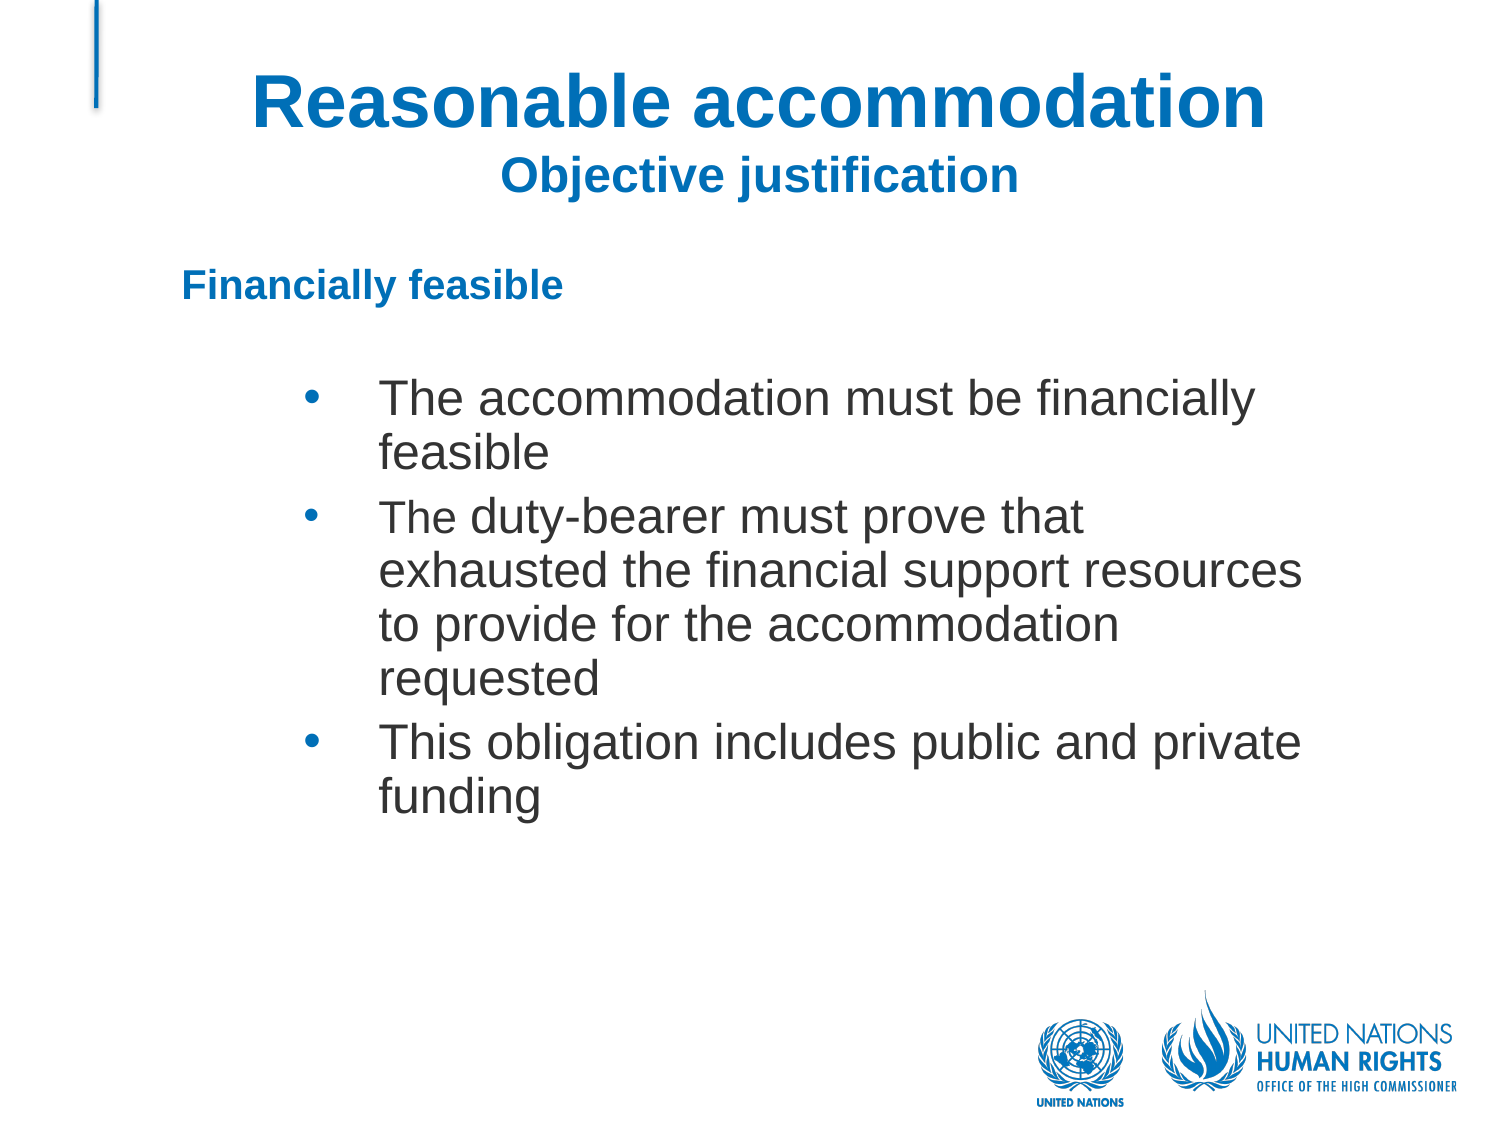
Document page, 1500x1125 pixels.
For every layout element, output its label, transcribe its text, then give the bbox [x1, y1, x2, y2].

text_box Financially feasible The accommodation must be financially feasible The duty-bearer must prove that exhausted the financial support resources to provide for the accommodation requested This obligation includes public and private funding [166, 256, 1325, 925]
title Reasonable accommodation Objective justification [64, 45, 1456, 224]
picture [1037, 990, 1457, 1107]
